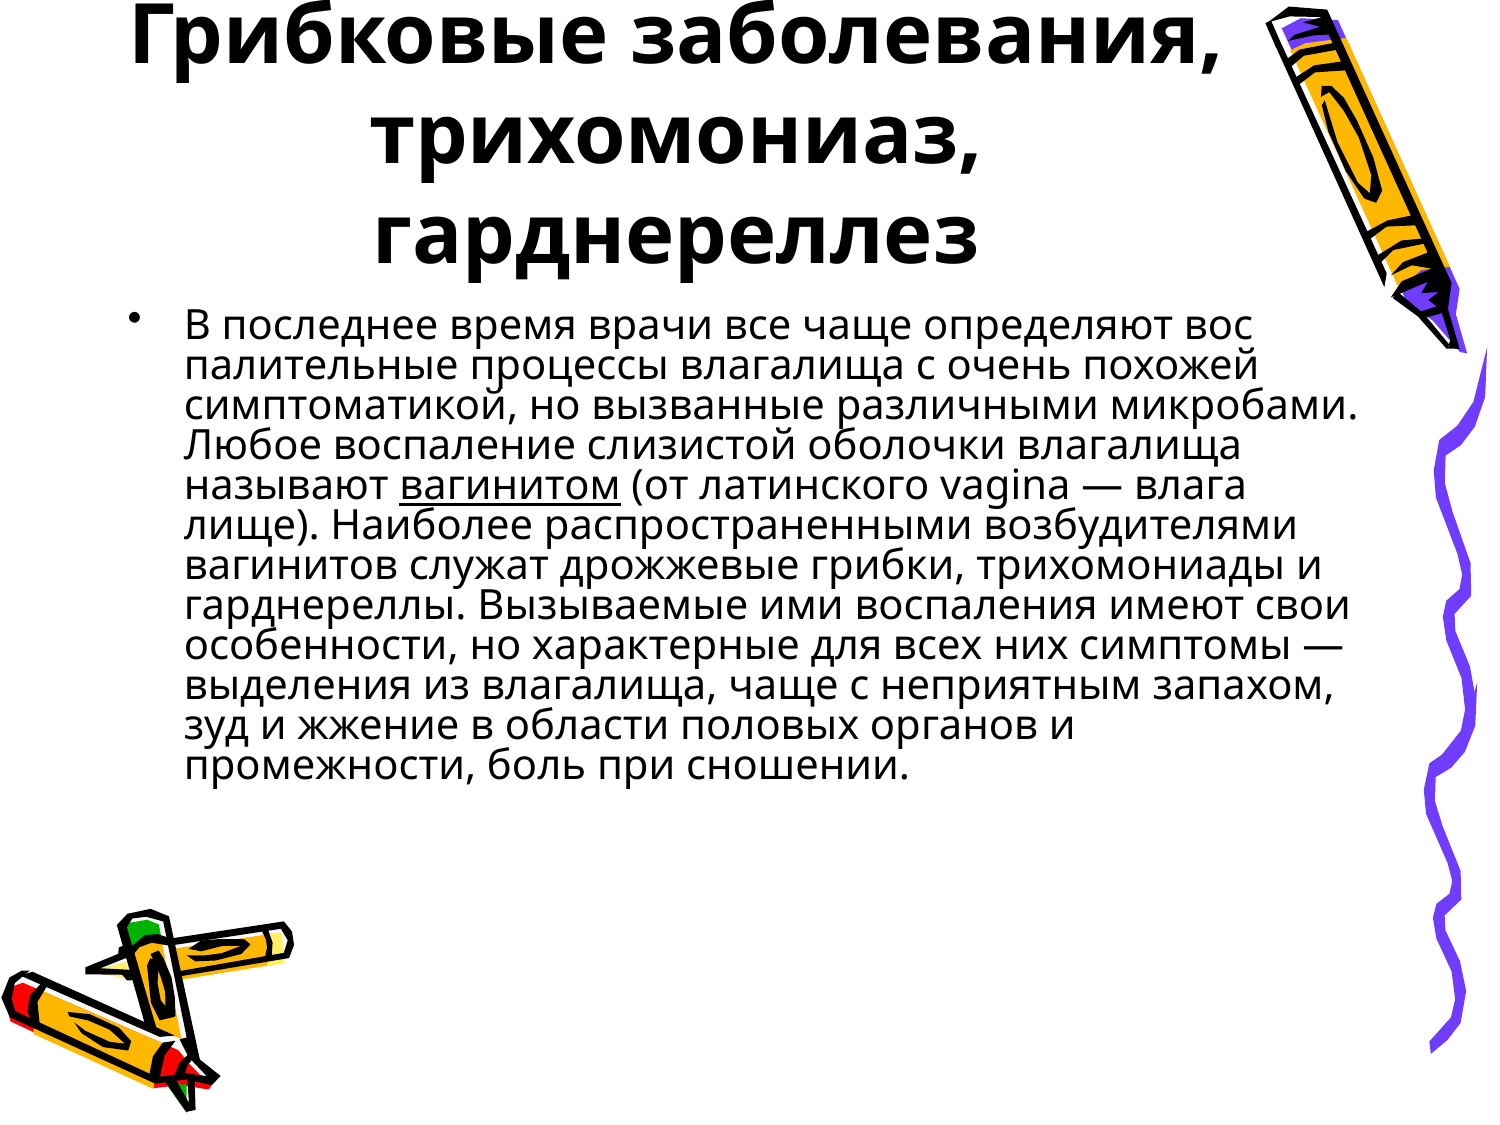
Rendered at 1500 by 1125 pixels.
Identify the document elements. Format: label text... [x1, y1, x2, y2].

title Грибковые заболевания, трихомониаз, гарднереллез [112, 24, 1240, 288]
list В последнее время врачи все чаще определяют вос­палительные процессы влагалища с очень похожей симптоматикой, но вызванные различными микроба­ми. Любое воспаление слизистой оболочки влагалища называют вагинитом (от латинского vagina — влага­лище). Наиболее распространенными возбудите­лями вагинитов служат дрожжевые грибки, трихомониады и гарднереллы. Вызываемые ими вос­паления имеют свои особенности, но характерные для всех них симптомы — выделения из влагалища, чаще с неприятным запахом, зуд и жжение в области поло­вых органов и промежности, боль при сношении. [112, 299, 1376, 901]
